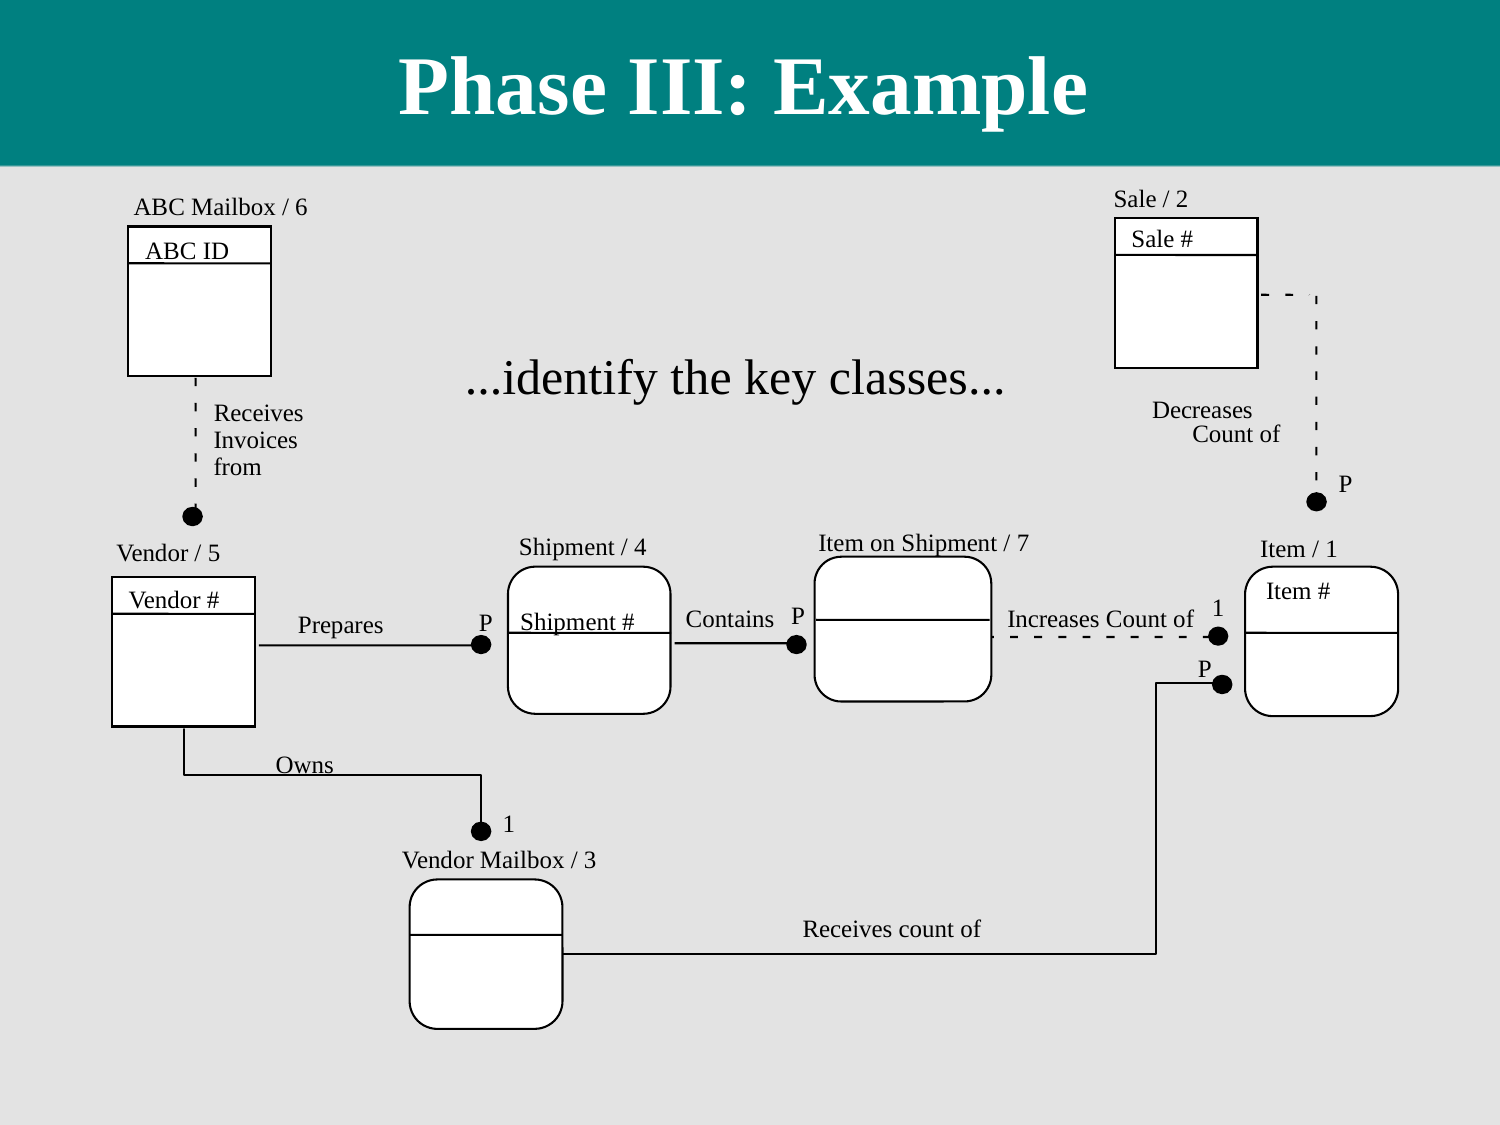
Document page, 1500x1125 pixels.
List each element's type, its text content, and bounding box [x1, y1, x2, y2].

picture [0, 0, 1500, 1125]
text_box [99, 174, 1399, 1030]
title Phase III: Example [0, 23, 1488, 140]
